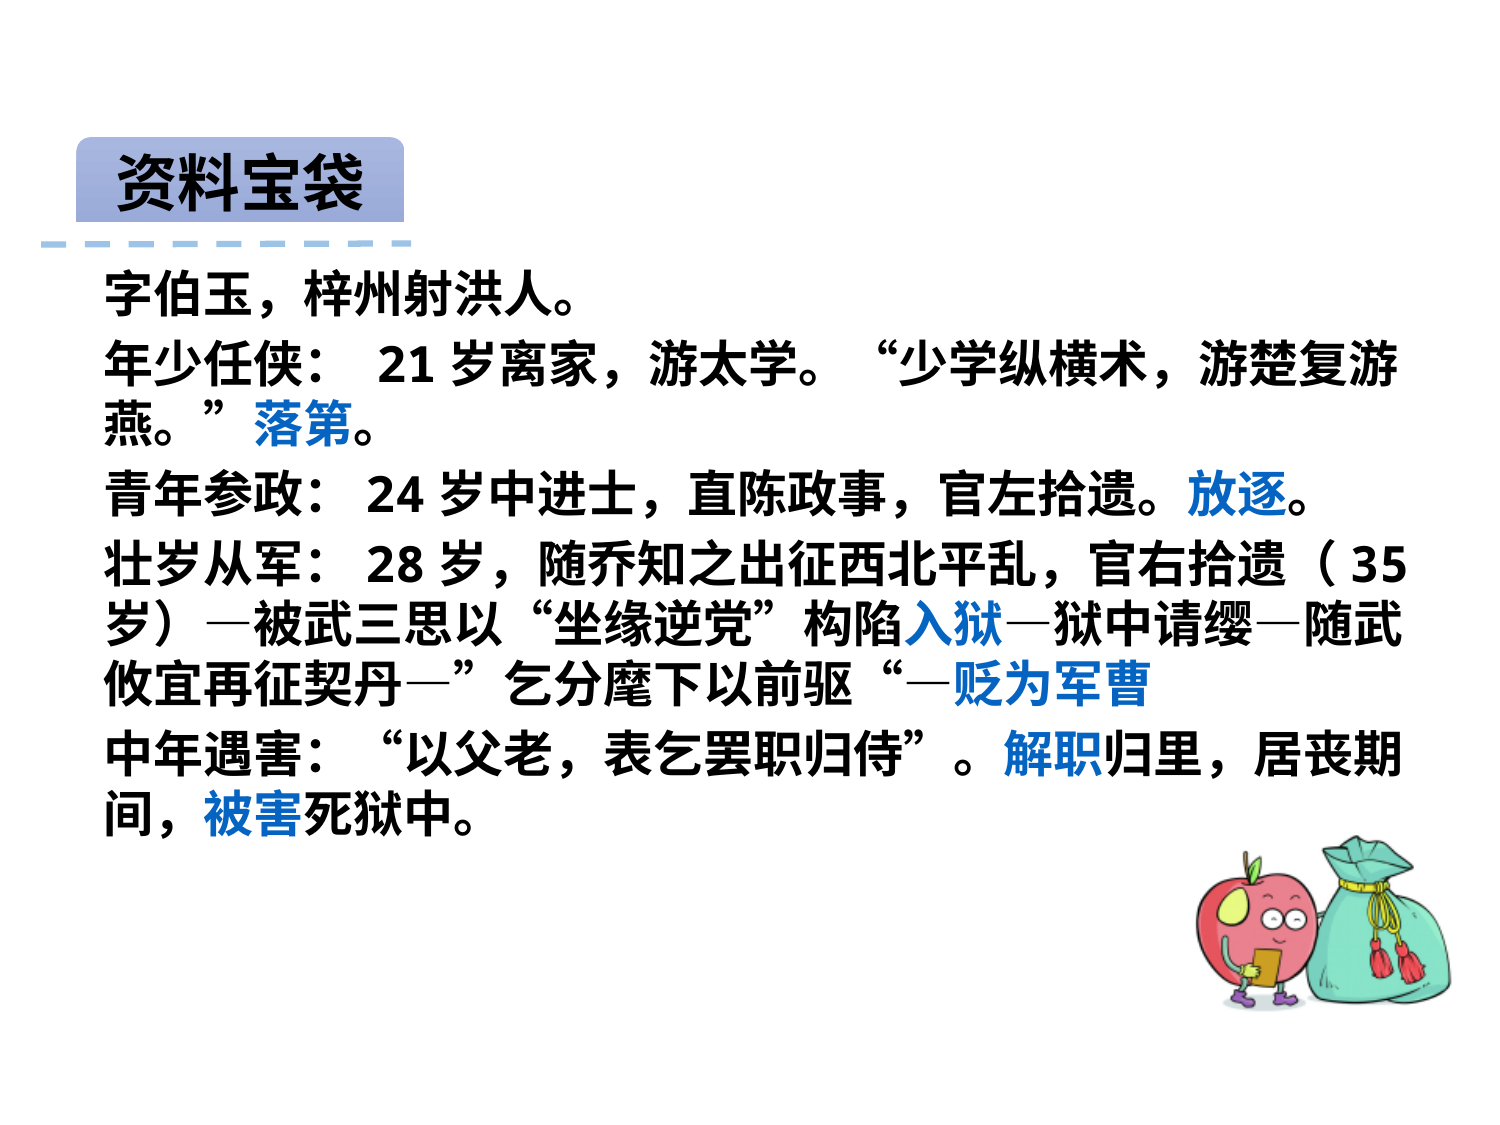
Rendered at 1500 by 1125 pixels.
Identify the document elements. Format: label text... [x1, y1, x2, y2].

text_box 字伯玉，梓州射洪人。 年少任侠： 21岁离家，游太学。“少学纵横术，游楚复游燕。”落第。 青年参政：24岁中进士，直陈政事，官左拾遗。放逐。 壮岁从军：28岁，随乔知之出征西北平乱，官右拾遗（35岁）—被武三思以“坐缘逆党”构陷入狱—狱中请缨—随武攸宜再征契丹—”乞分麾下以前驱“—贬为军曹 中年遇害：“以父老，表乞罢职归侍”。解职归里，居丧期间，被害死狱中。 [88, 255, 1439, 1016]
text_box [41, 137, 412, 245]
picture [1151, 798, 1500, 1043]
